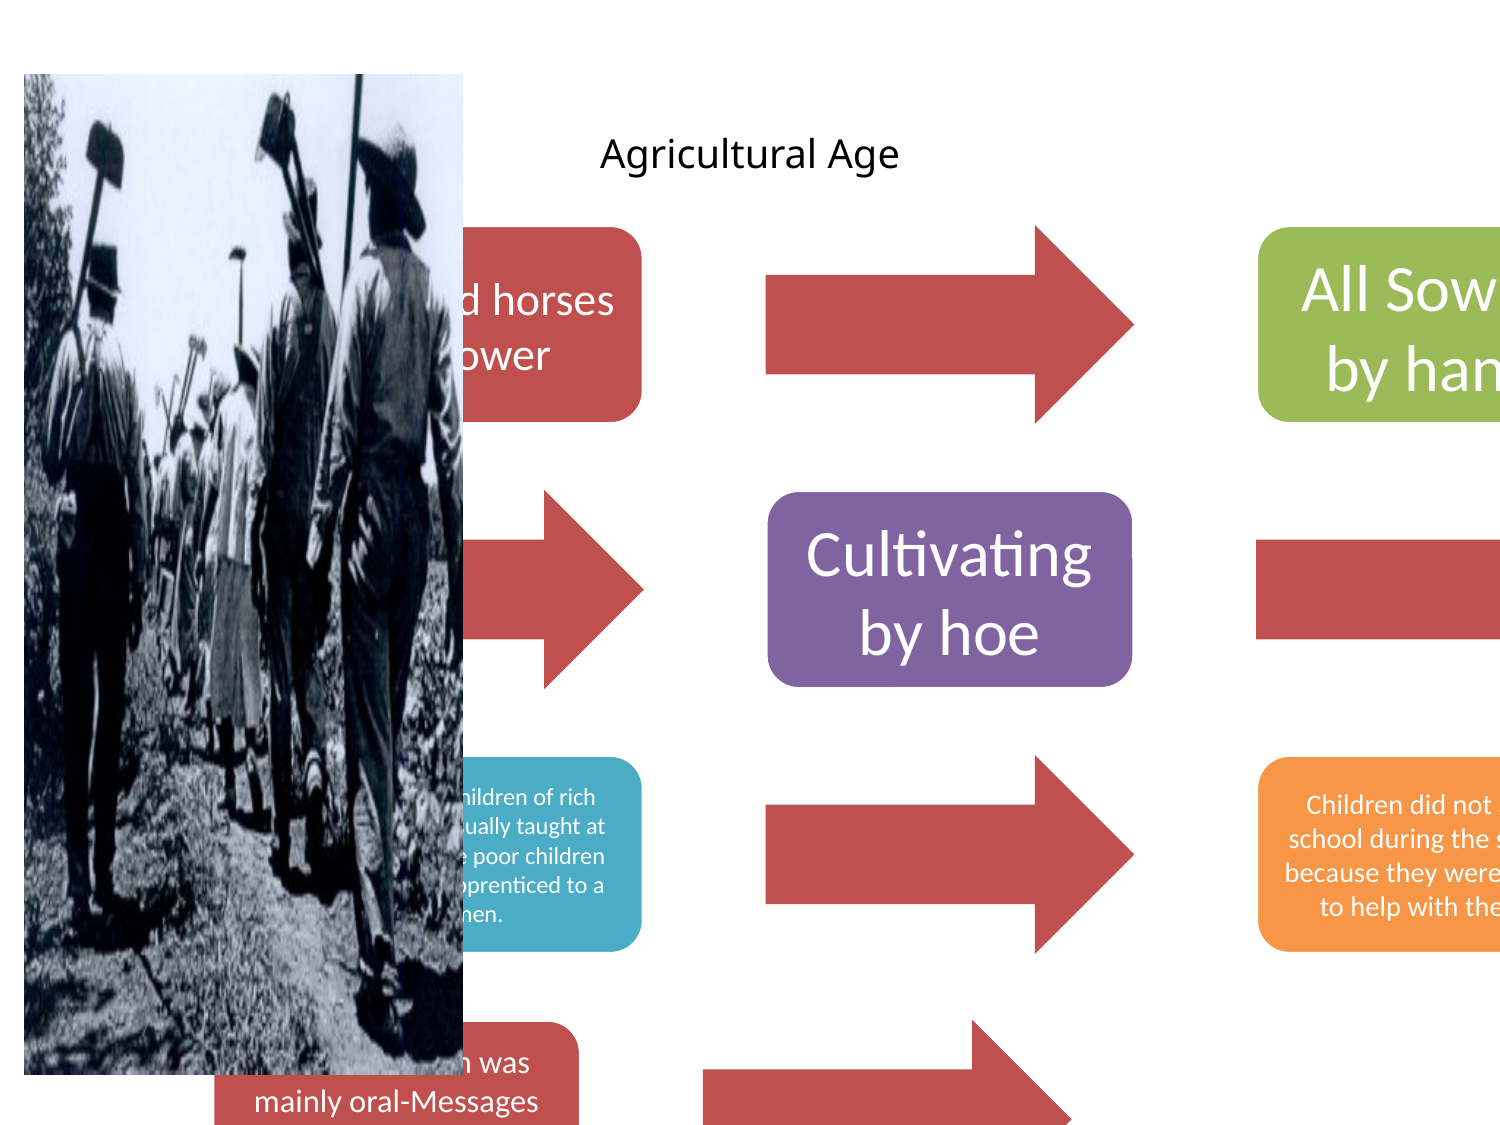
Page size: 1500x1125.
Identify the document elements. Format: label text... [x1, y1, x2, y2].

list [466, 224, 1500, 968]
picture [24, 74, 463, 1076]
title Agricultural Age [75, 24, 1425, 223]
